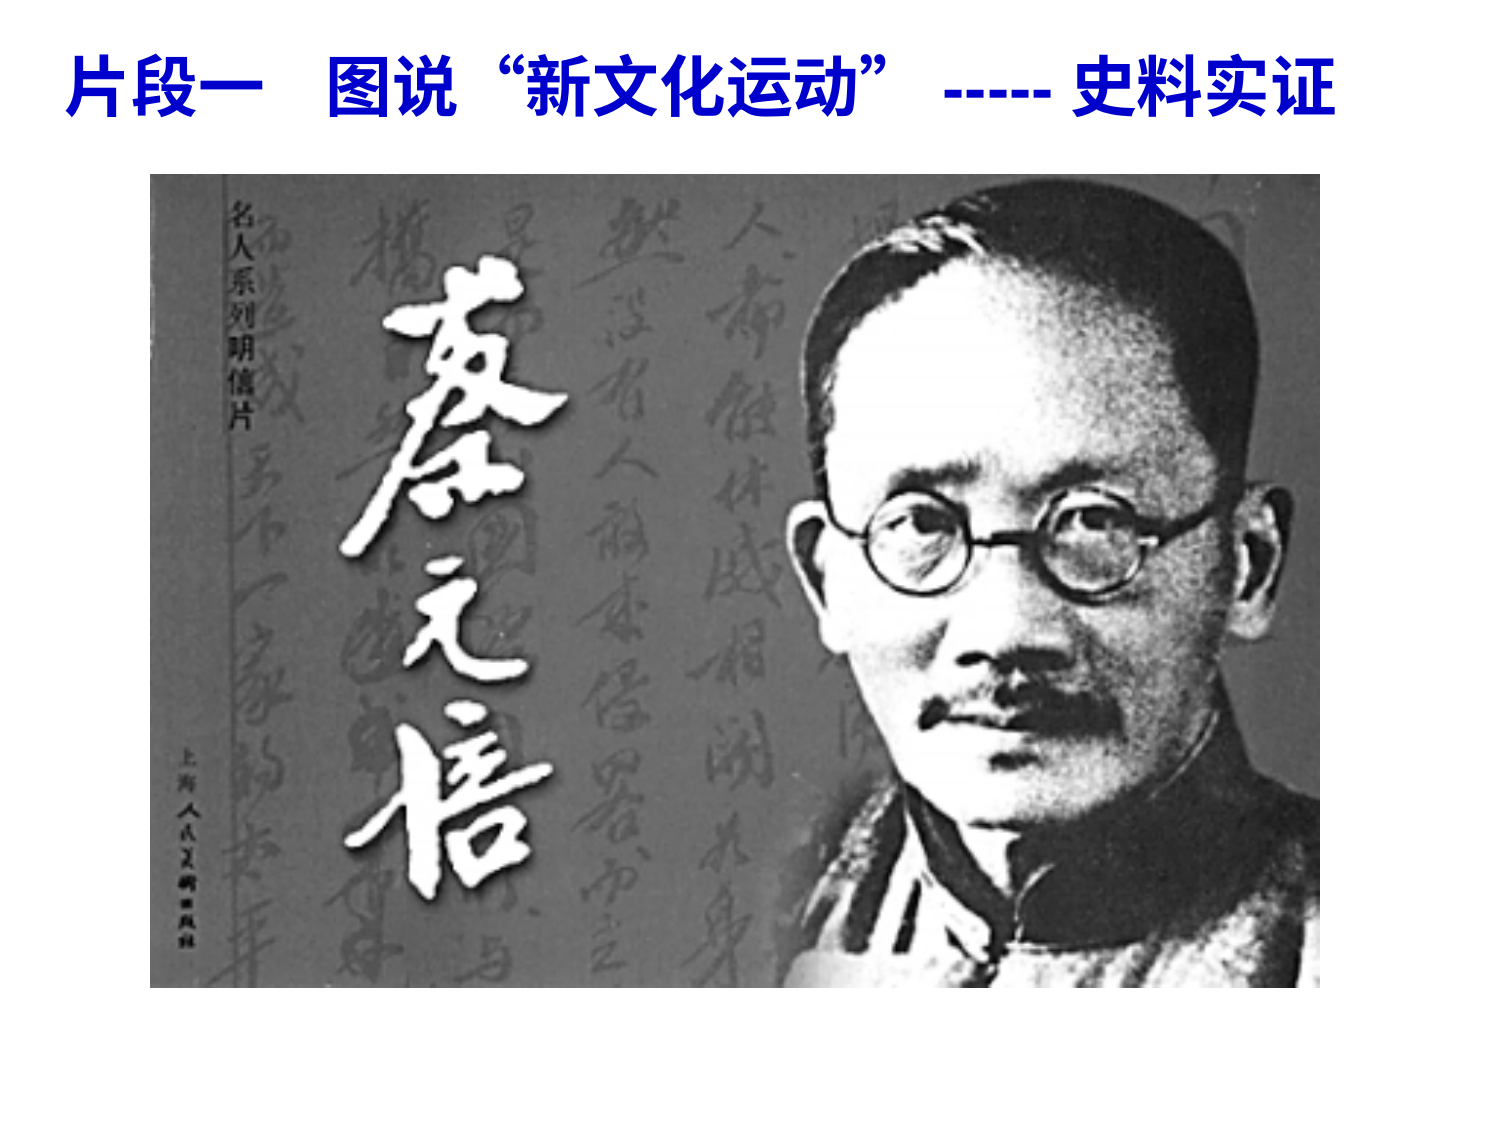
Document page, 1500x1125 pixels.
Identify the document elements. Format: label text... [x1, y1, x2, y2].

picture [149, 174, 1320, 988]
text_box 片段一 图说“新文化运动”-----史料实证 [50, 37, 1363, 133]
